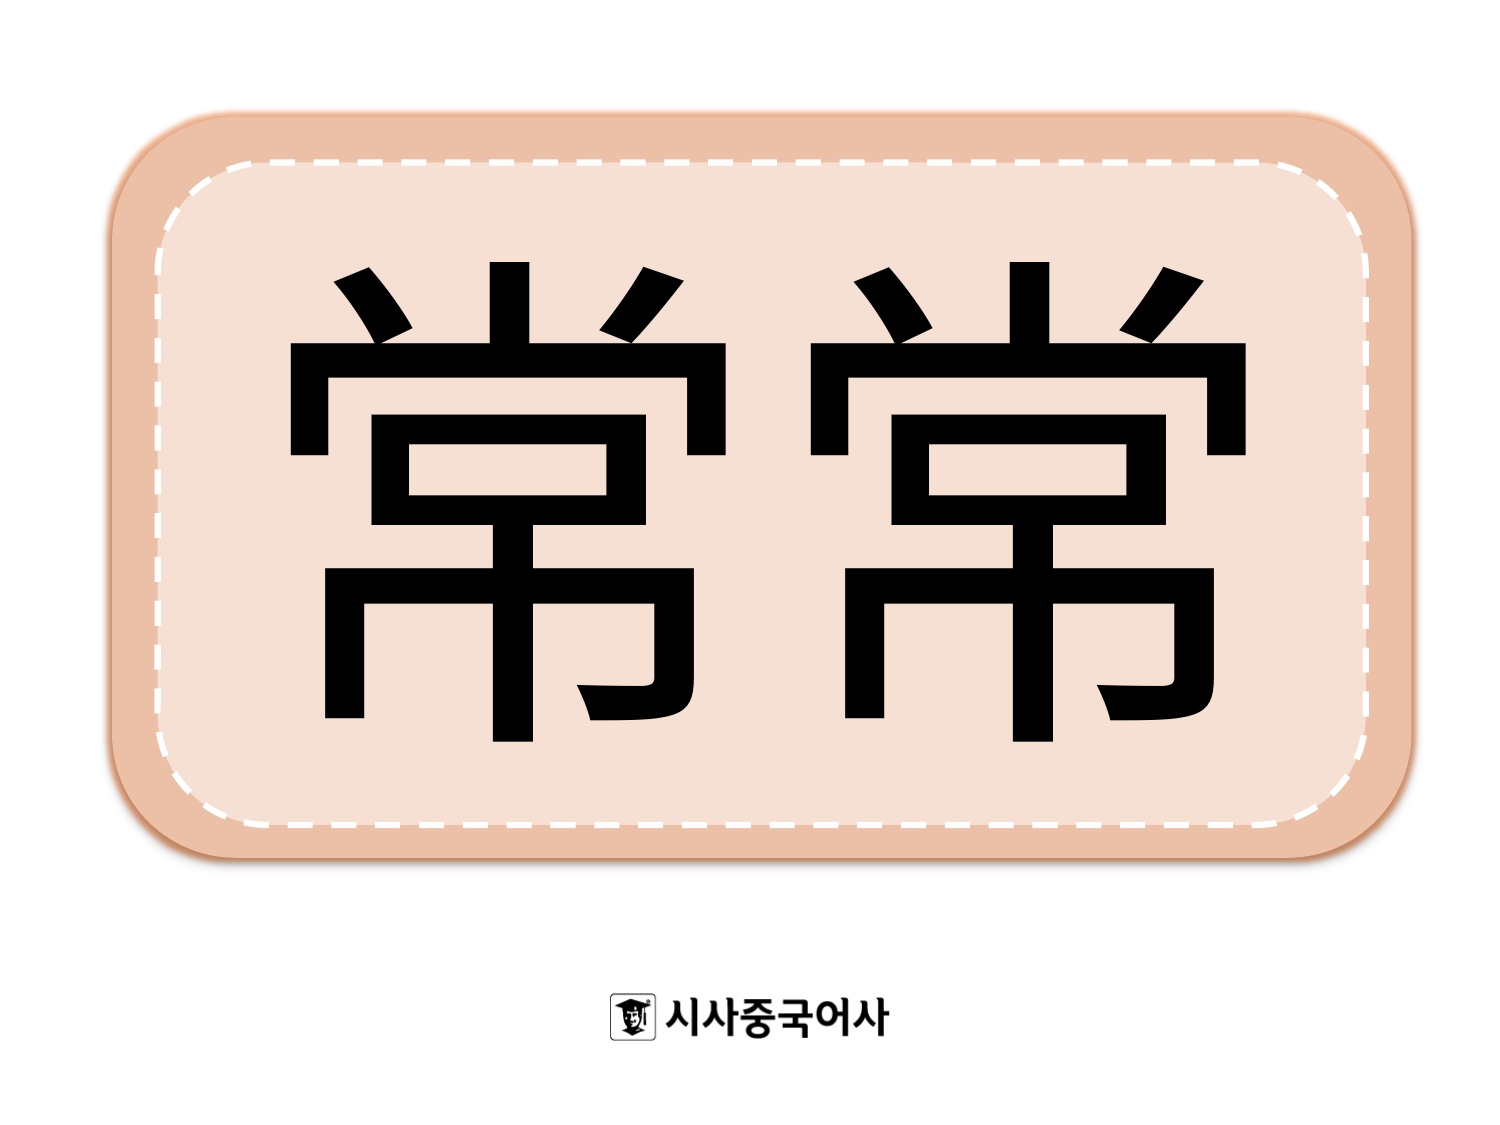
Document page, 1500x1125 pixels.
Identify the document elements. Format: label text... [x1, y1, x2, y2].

picture [602, 987, 898, 1047]
text_box 常常 [162, 160, 1371, 824]
